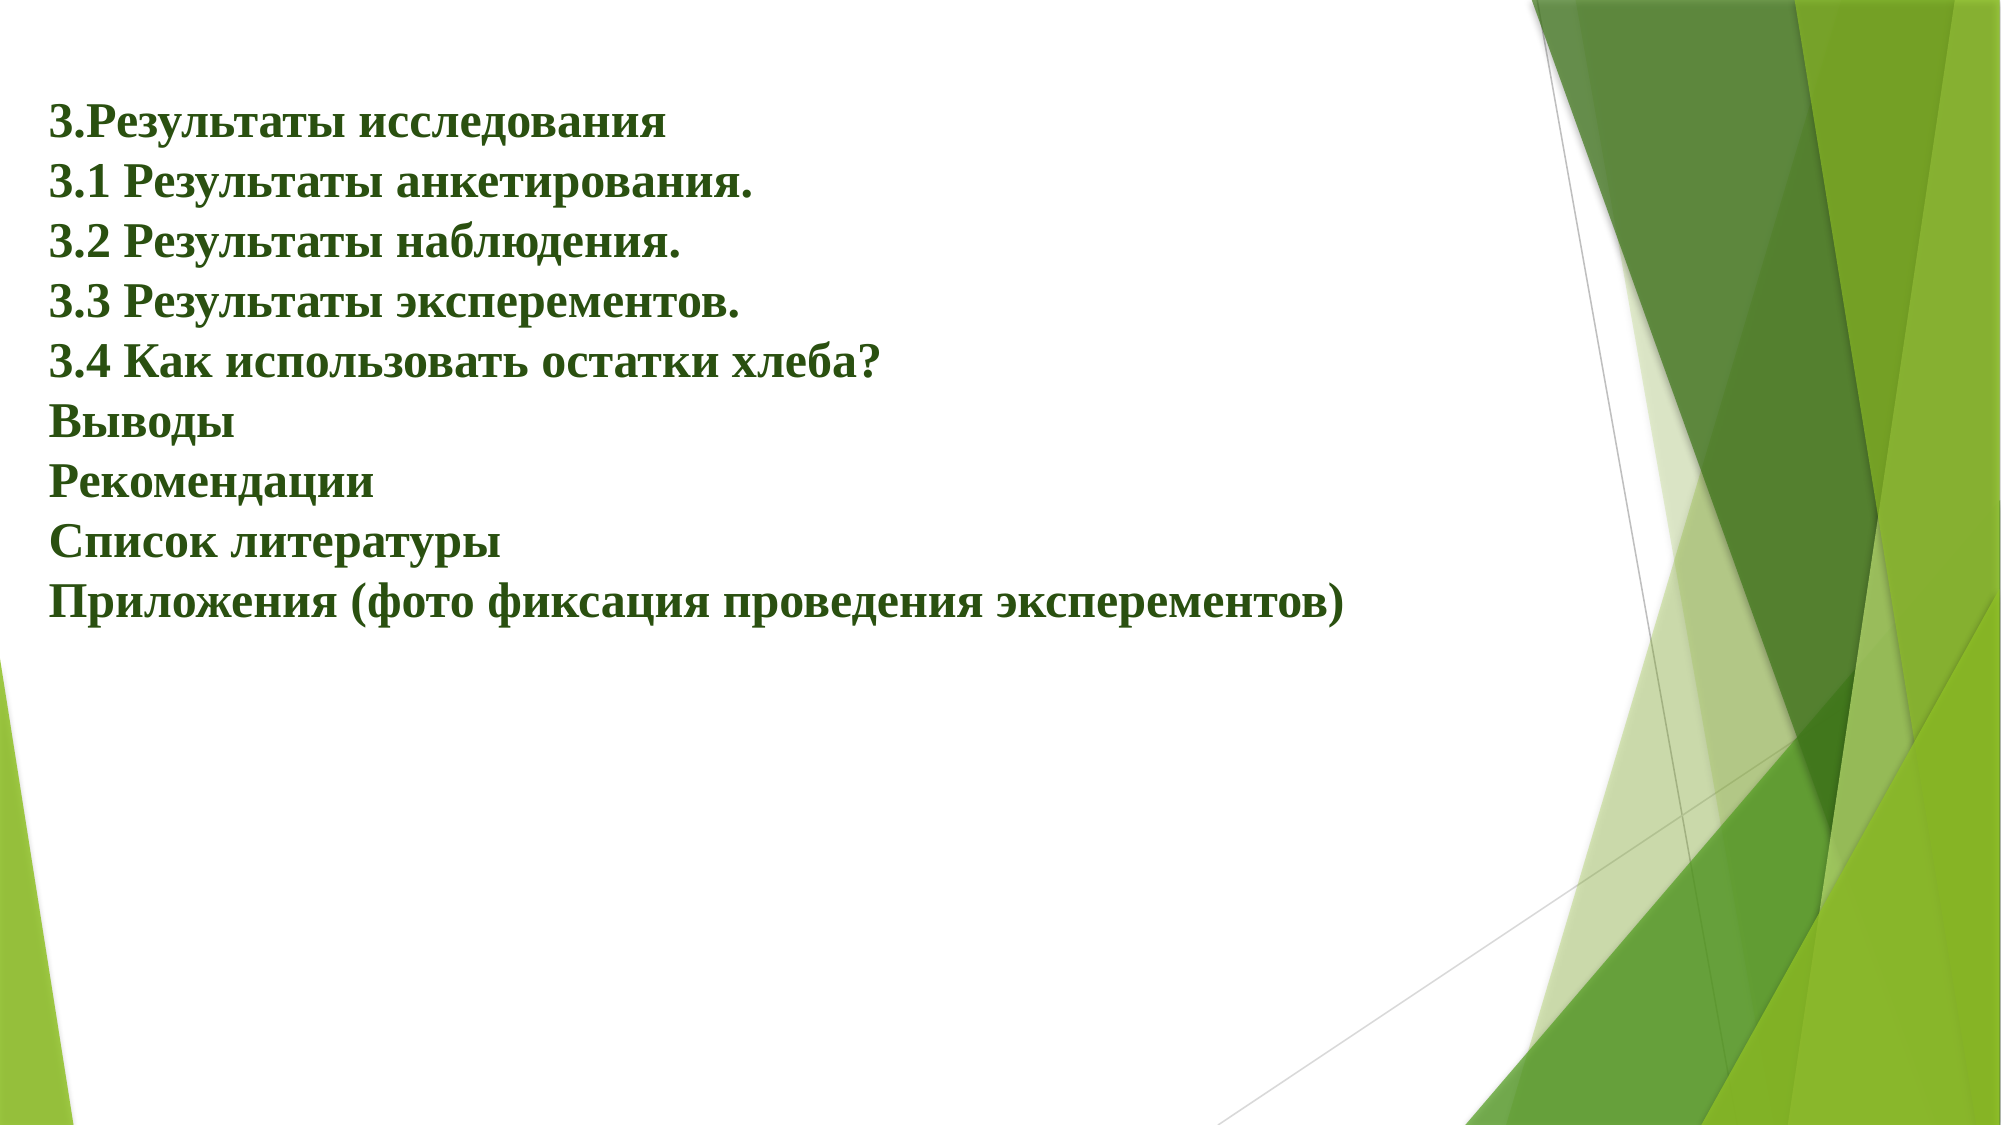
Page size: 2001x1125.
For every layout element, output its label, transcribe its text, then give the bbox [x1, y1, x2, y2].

text_box 3.Результаты исследования 3.1 Результаты анкетирования. 3.2 Результаты наблюдения. 3.3 Результаты эксперементов. 3.4 Как использовать остатки хлеба? Выводы Рекомендации Список литературы Приложения (фото фиксация проведения эксперементов) [33, 79, 1510, 680]
